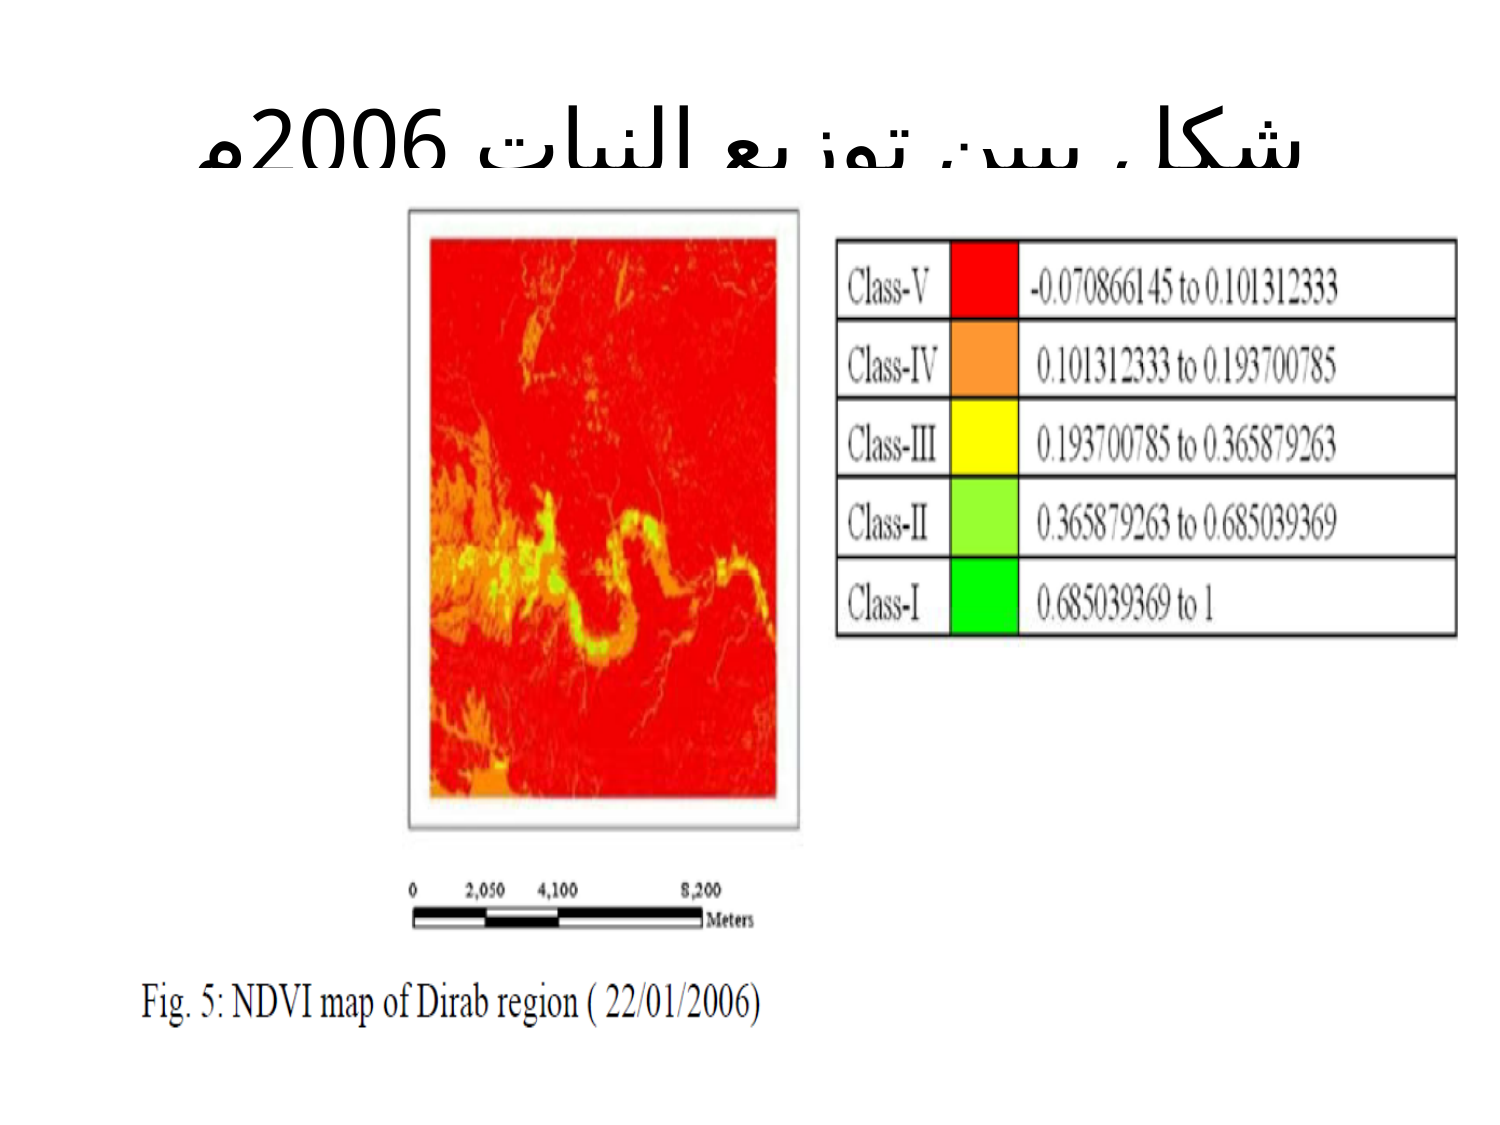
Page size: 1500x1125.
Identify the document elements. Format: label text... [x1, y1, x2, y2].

title شكل يبين توزيع النبات 2006م [75, 45, 1425, 167]
picture [41, 168, 1459, 1047]
